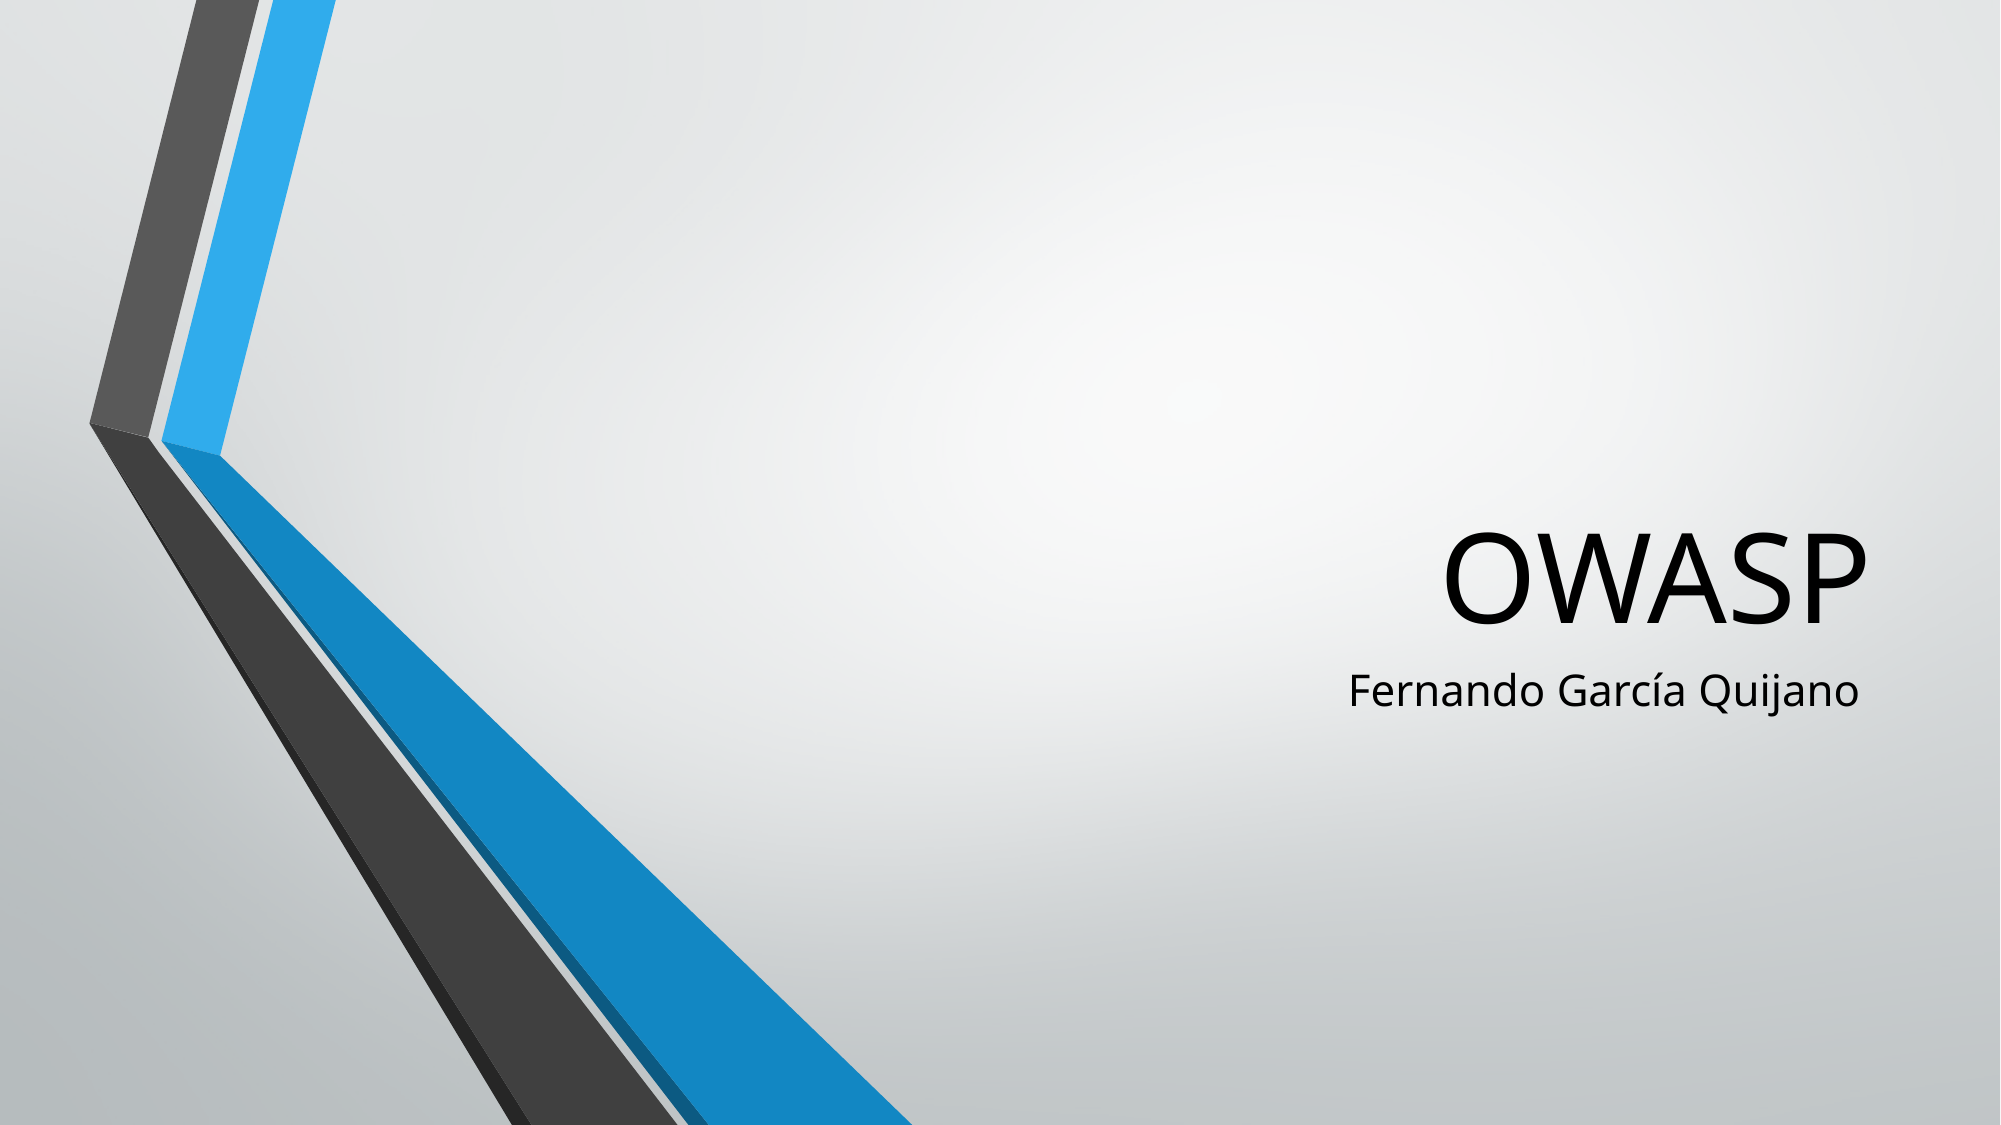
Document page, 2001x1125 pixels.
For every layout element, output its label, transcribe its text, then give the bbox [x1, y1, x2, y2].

title OWASP [480, 226, 1887, 656]
subtitle Fernando García Quijano [740, 655, 1887, 884]
